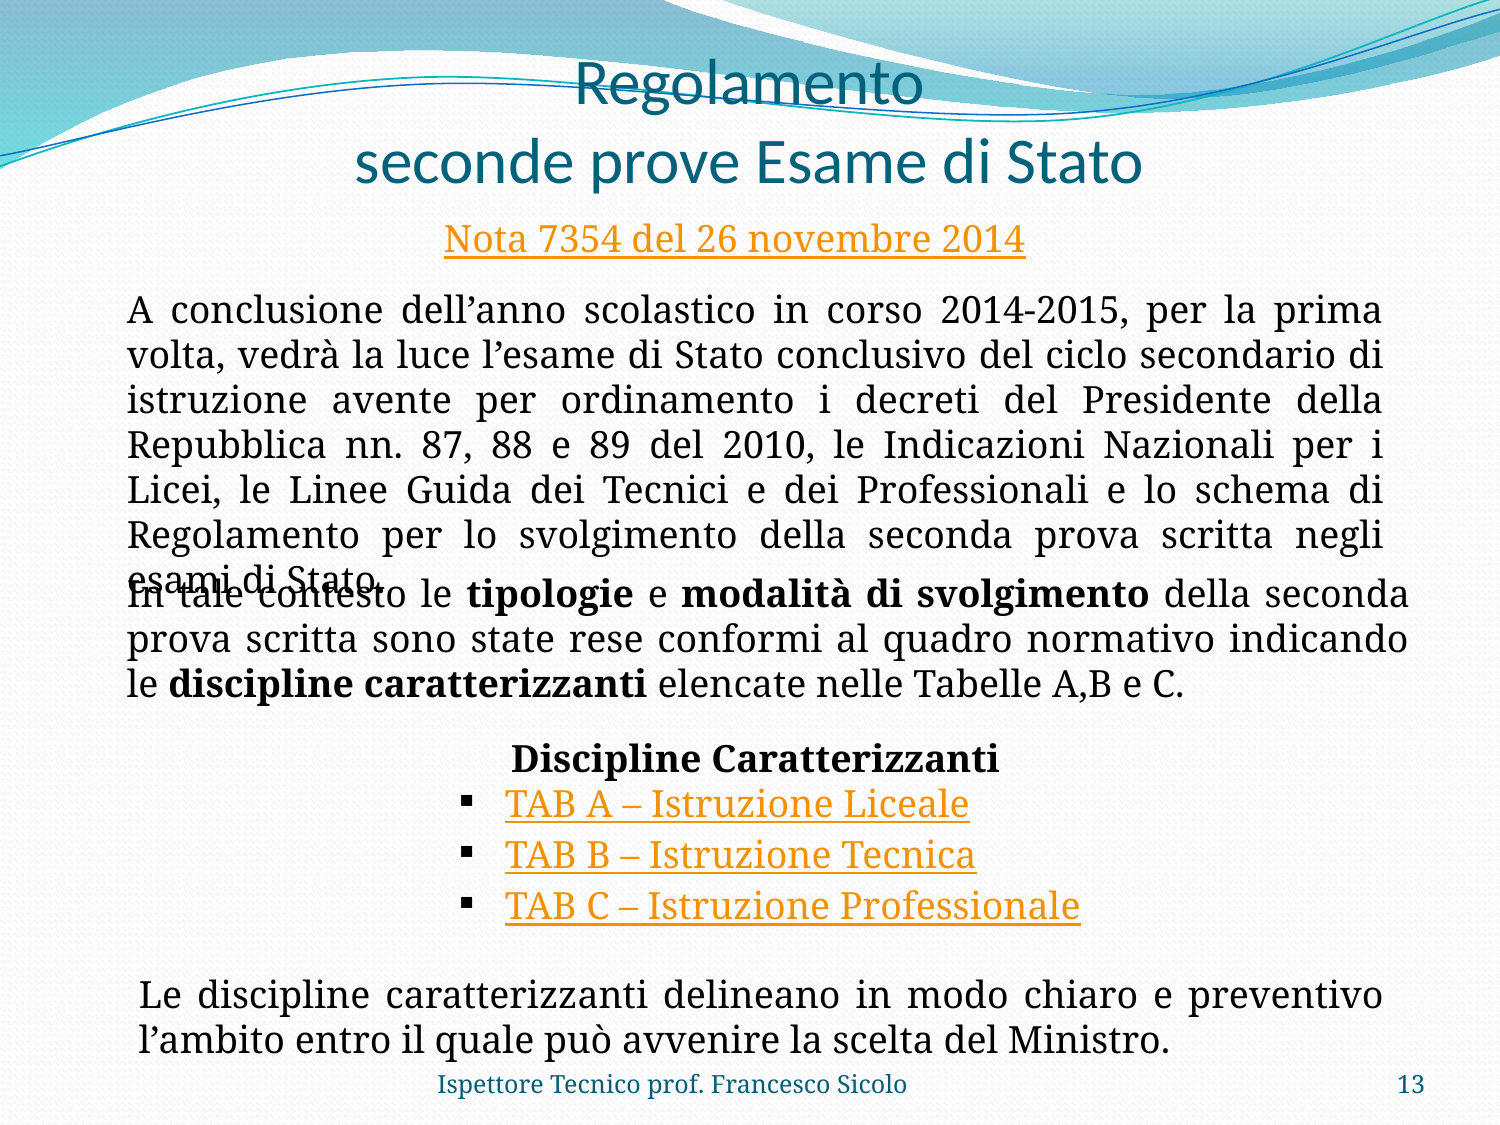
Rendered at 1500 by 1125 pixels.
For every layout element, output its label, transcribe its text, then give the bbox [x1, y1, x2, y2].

text_box A conclusione dell’anno scolastico in corso 2014-2015, per la prima volta, vedrà la luce l’esame di Stato conclusivo del ciclo secondario di istruzione avente per ordinamento i decreti del Presidente della Repubblica nn. 87, 88 e 89 del 2010, le Indicazioni Nazionali per i Licei, le Linee Guida dei Tecnici e dei Professionali e lo schema di Regolamento per lo svolgimento della seconda prova scritta negli esami di Stato. [112, 278, 1400, 562]
text_box Discipline Caratterizzanti TAB A – Istruzione Liceale TAB B – Istruzione Tecnica TAB C – Istruzione Professionale [218, 727, 1294, 941]
footer Ispettore Tecnico prof. Francesco Sicolo [437, 1042, 988, 1103]
text_box In tale contesto le tipologie e modalità di svolgimento della seconda prova scritta sono state rese conformi al quadro normativo indicando le discipline caratterizzanti elencate nelle Tabelle A,B e C. [112, 562, 1425, 713]
slide_number 13 [1299, 1042, 1425, 1103]
text_box Nota 7354 del 26 novembre 2014 [377, 208, 1092, 274]
text_box [74, 66, 1425, 254]
text_box Le discipline caratterizzanti delineano in modo chiaro e preventivo l’ambito entro il quale può avvenire la scelta del Ministro. [123, 964, 1400, 1069]
title Regolamento seconde prove Esame di Stato [75, 30, 1425, 197]
